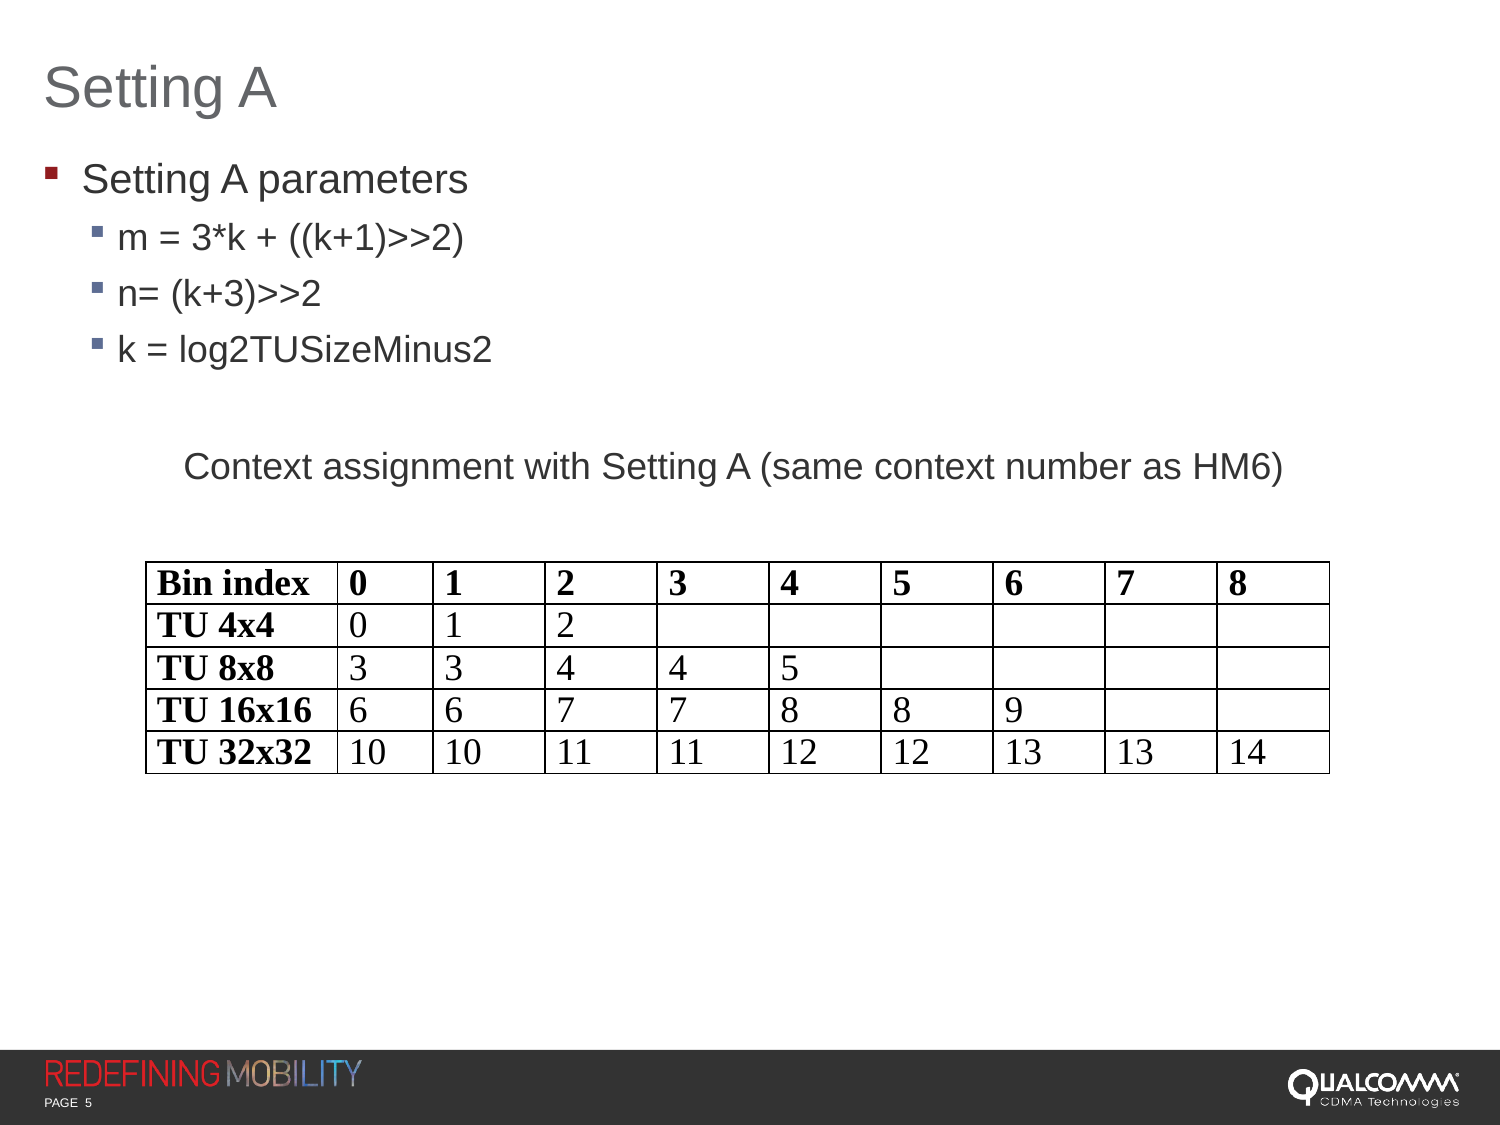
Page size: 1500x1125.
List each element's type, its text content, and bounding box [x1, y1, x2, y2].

table_header 6 [994, 563, 1104, 603]
table_cell [994, 605, 1104, 646]
table_cell 4 [658, 648, 768, 688]
table_cell TU 16x16 [147, 690, 337, 730]
table_cell 3 [338, 648, 432, 688]
table_header 7 [1106, 563, 1216, 603]
table_cell 12 [770, 732, 880, 773]
table_cell 5 [770, 648, 880, 688]
table_header 0 [338, 563, 432, 603]
table_cell 11 [546, 732, 656, 773]
table_cell [1106, 690, 1216, 730]
table_cell 13 [994, 732, 1104, 773]
table_cell [658, 605, 768, 646]
table_cell 8 [770, 690, 880, 730]
table_cell 3 [434, 648, 544, 688]
table_cell [994, 648, 1104, 688]
table_cell 9 [994, 690, 1104, 730]
picture [30, 1048, 372, 1099]
table_cell 6 [338, 690, 432, 730]
table_cell TU 4x4 [147, 605, 337, 646]
table_cell 11 [658, 732, 768, 773]
table_cell 0 [338, 605, 432, 646]
table_cell 14 [1218, 732, 1329, 773]
table_cell [770, 605, 880, 646]
table_cell 12 [882, 732, 992, 773]
table_header 8 [1218, 563, 1329, 603]
picture [1278, 1058, 1478, 1114]
table_cell 2 [546, 605, 656, 646]
table_cell [1218, 648, 1329, 688]
table_header 1 [434, 563, 544, 603]
table_cell 10 [338, 732, 432, 773]
table_header 3 [658, 563, 768, 603]
table_header 5 [882, 563, 992, 603]
table_cell 8 [882, 690, 992, 730]
table_cell 4 [546, 648, 656, 688]
title Setting A [28, 44, 1462, 138]
table_header 2 [546, 563, 656, 603]
table_cell [1106, 648, 1216, 688]
table_cell 1 [434, 605, 544, 646]
table_cell 13 [1106, 732, 1216, 773]
table_cell [1106, 605, 1216, 646]
table_cell [882, 605, 992, 646]
table_cell 7 [658, 690, 768, 730]
table_cell [1218, 690, 1329, 730]
table_cell 7 [546, 690, 656, 730]
list Setting A parameters m = 3*k + ((k+1)>>2) n= (k+3)>>2 k = log2TUSizeMinus2 Context assignment with Setting A (same context number as HM6) [26, 148, 1457, 1021]
table_cell 10 [434, 732, 544, 773]
table_cell [882, 648, 992, 688]
table_cell 6 [434, 690, 544, 730]
table_cell TU 32x32 [147, 732, 337, 773]
table_cell TU 8x8 [147, 648, 337, 688]
table_cell [1218, 605, 1329, 646]
table_header Bin index [147, 563, 337, 603]
table_header 4 [770, 563, 880, 603]
